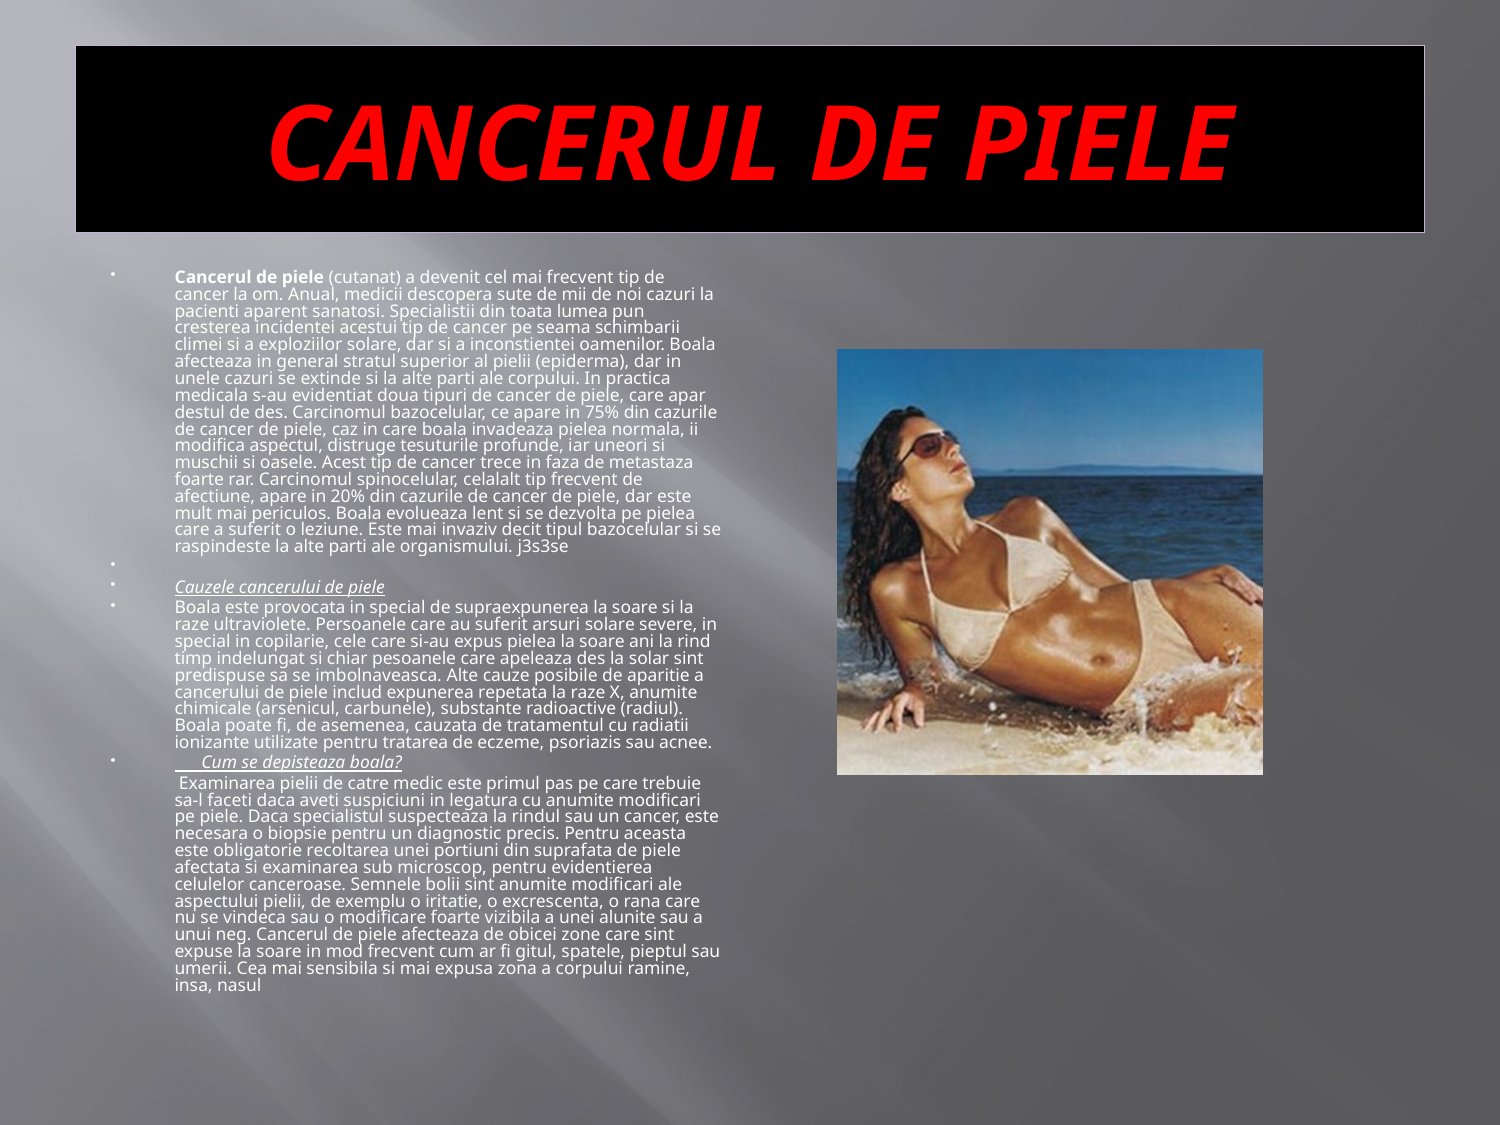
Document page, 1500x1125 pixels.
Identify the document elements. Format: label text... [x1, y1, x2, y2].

title CANCERUL DE PIELE [75, 45, 1425, 233]
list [837, 349, 1263, 776]
list Cancerul de piele (cutanat) a devenit cel mai frecvent tip de cancer la om. Anual, medicii descopera sute de mii de noi cazuri la pacienti aparent sanatosi. Specialistii din toata lumea pun cresterea incidentei acestui tip de cancer pe seama schimbarii climei si a exploziilor solare, dar si a inconstientei oamenilor. Boala afecteaza in general stratul superior al pielii (epiderma), dar in unele cazuri se extinde si la alte parti ale corpului. In practica medicala s-au evidentiat doua tipuri de cancer de piele, care apar destul de des. Carcinomul bazocelular, ce apare in 75% din cazurile de cancer de piele, caz in care boala invadeaza pielea normala, ii modifica aspectul, distruge tesuturile profunde, iar uneori si muschii si oasele. Acest tip de cancer trece in faza de metastaza foarte rar. Carcinomul spinocelular, celalalt tip frecvent de afectiune, apare in 20% din cazurile de cancer de piele, dar este mult mai periculos. Boala evolueaza lent si se dezvolta pe pielea care a suferit o leziune. Este mai invaziv decit tipul bazocelular si se raspindeste la alte parti ale organismului. j3s3se Cauzele cancerului de piele Boala este provocata in special de supraexpunerea la soare si la raze ultraviolete. Persoanele care au suferit arsuri solare severe, in special in copilarie, cele care si-au expus pielea la soare ani la rind timp indelungat si chiar pesoanele care apeleaza des la solar sint predispuse sa se imbolnaveasca. Alte cauze posibile de aparitie a cancerului de piele includ expunerea repetata la raze X, anumite chimicale (arsenicul, carbunele), substante radioactive (radiul). Boala poate fi, de asemenea, cauzata de tratamentul cu radiatii ionizante utilizate pentru tratarea de eczeme, psoriazis sau acnee. Cum se depisteaza boala? Examinarea pielii de catre medic este primul pas pe care trebuie sa-l faceti daca aveti suspiciuni in legatura cu anumite modificari pe piele. Daca specialistul suspecteaza la rindul sau un cancer, este necesara o biopsie pentru un diagnostic precis. Pentru aceasta este obligatorie recoltarea unei portiuni din suprafata de piele afectata si examinarea sub microscop, pentru evidentierea celulelor canceroase. Semnele bolii sint anumite modificari ale aspectului pielii, de exemplu o iritatie, o excrescenta, o rana care nu se vindeca sau o modificare foarte vizibila a unei alunite sau a unui neg. Cancerul de piele afecteaza de obicei zone care sint expuse la soare in mod frecvent cum ar fi gitul, spatele, pieptul sau umerii. Cea mai sensibila si mai expusa zona a corpului ramine, insa, nasul [74, 262, 738, 1006]
